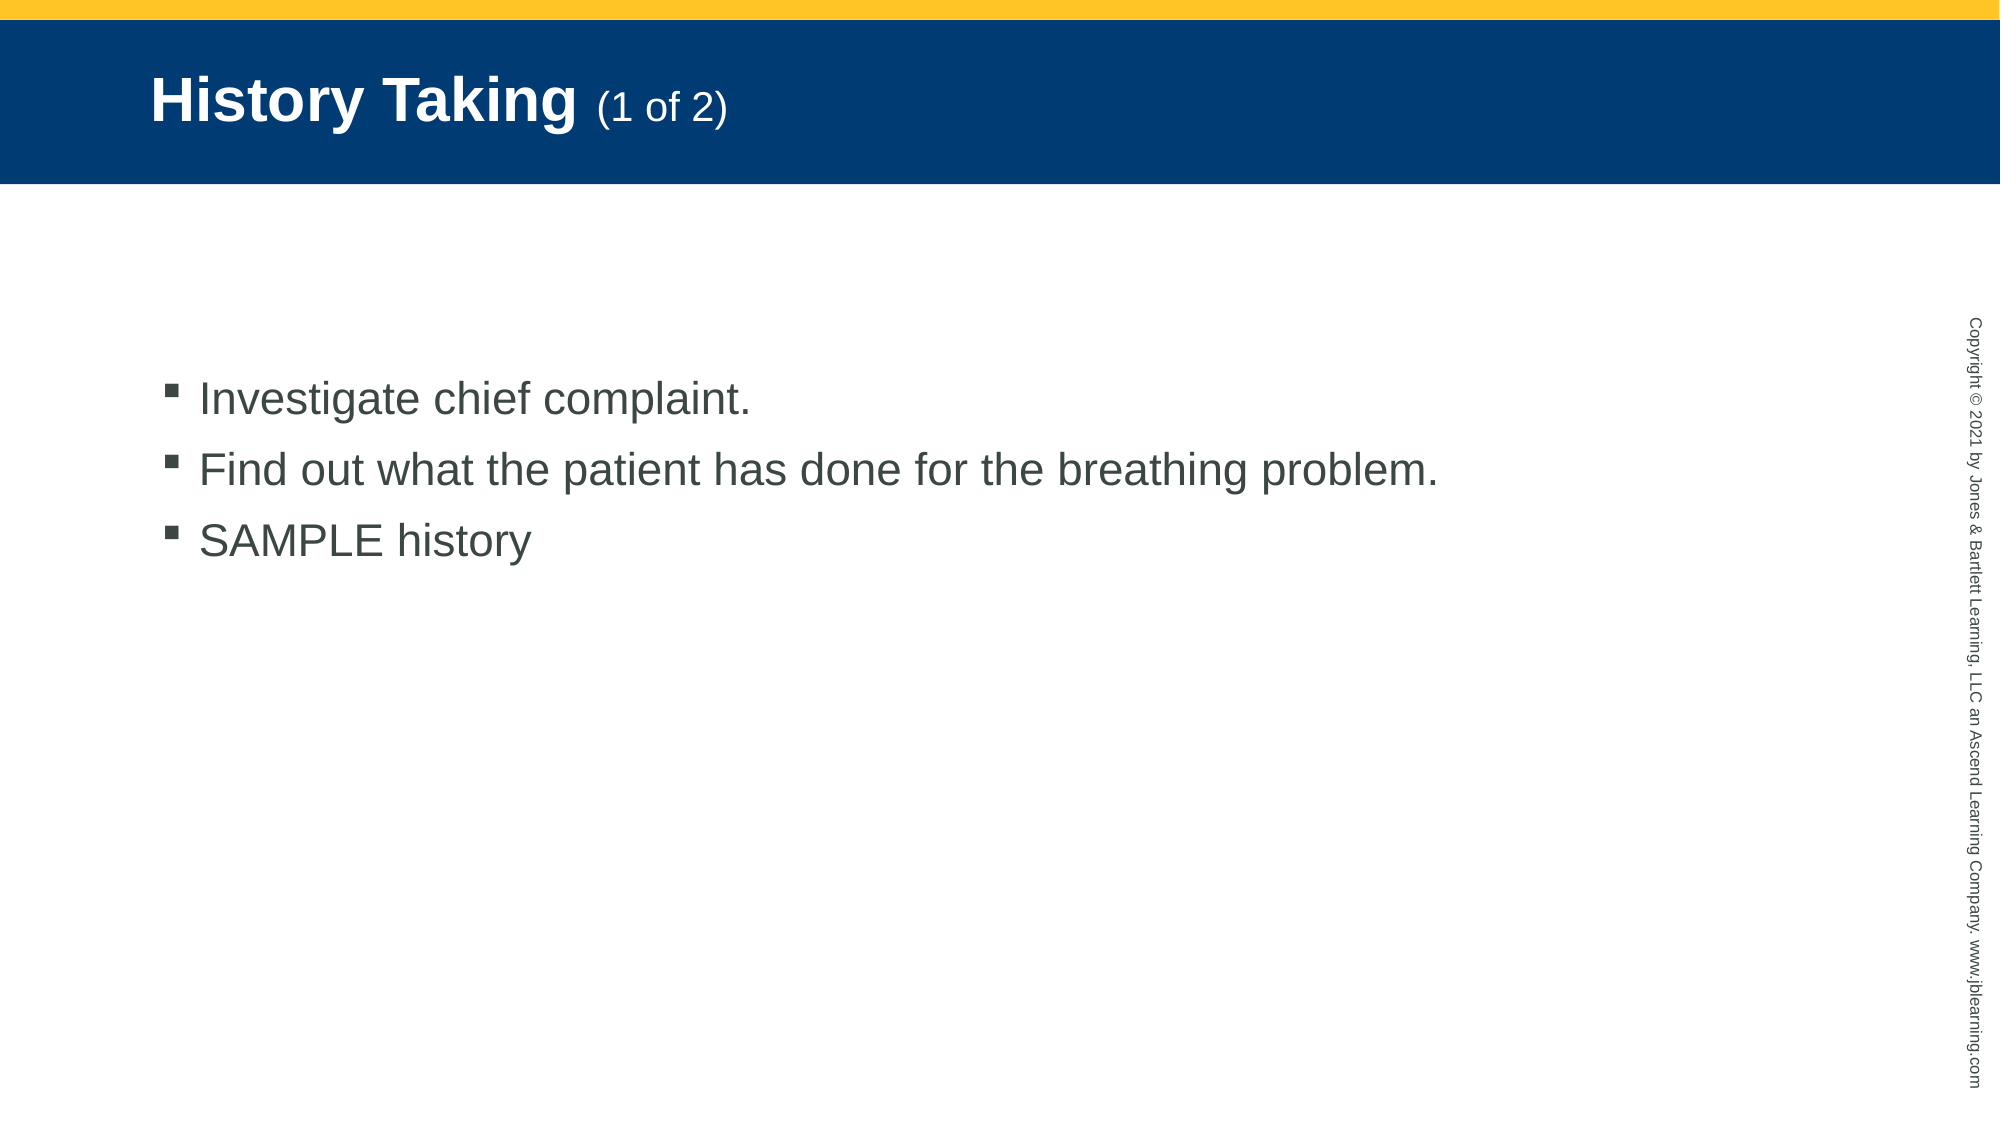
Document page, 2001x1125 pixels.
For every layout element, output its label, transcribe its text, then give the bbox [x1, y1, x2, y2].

list Investigate chief complaint. Find out what the patient has done for the breathing problem. SAMPLE history [146, 361, 1859, 1016]
title History Taking (1 of 2) [0, 19, 2000, 185]
